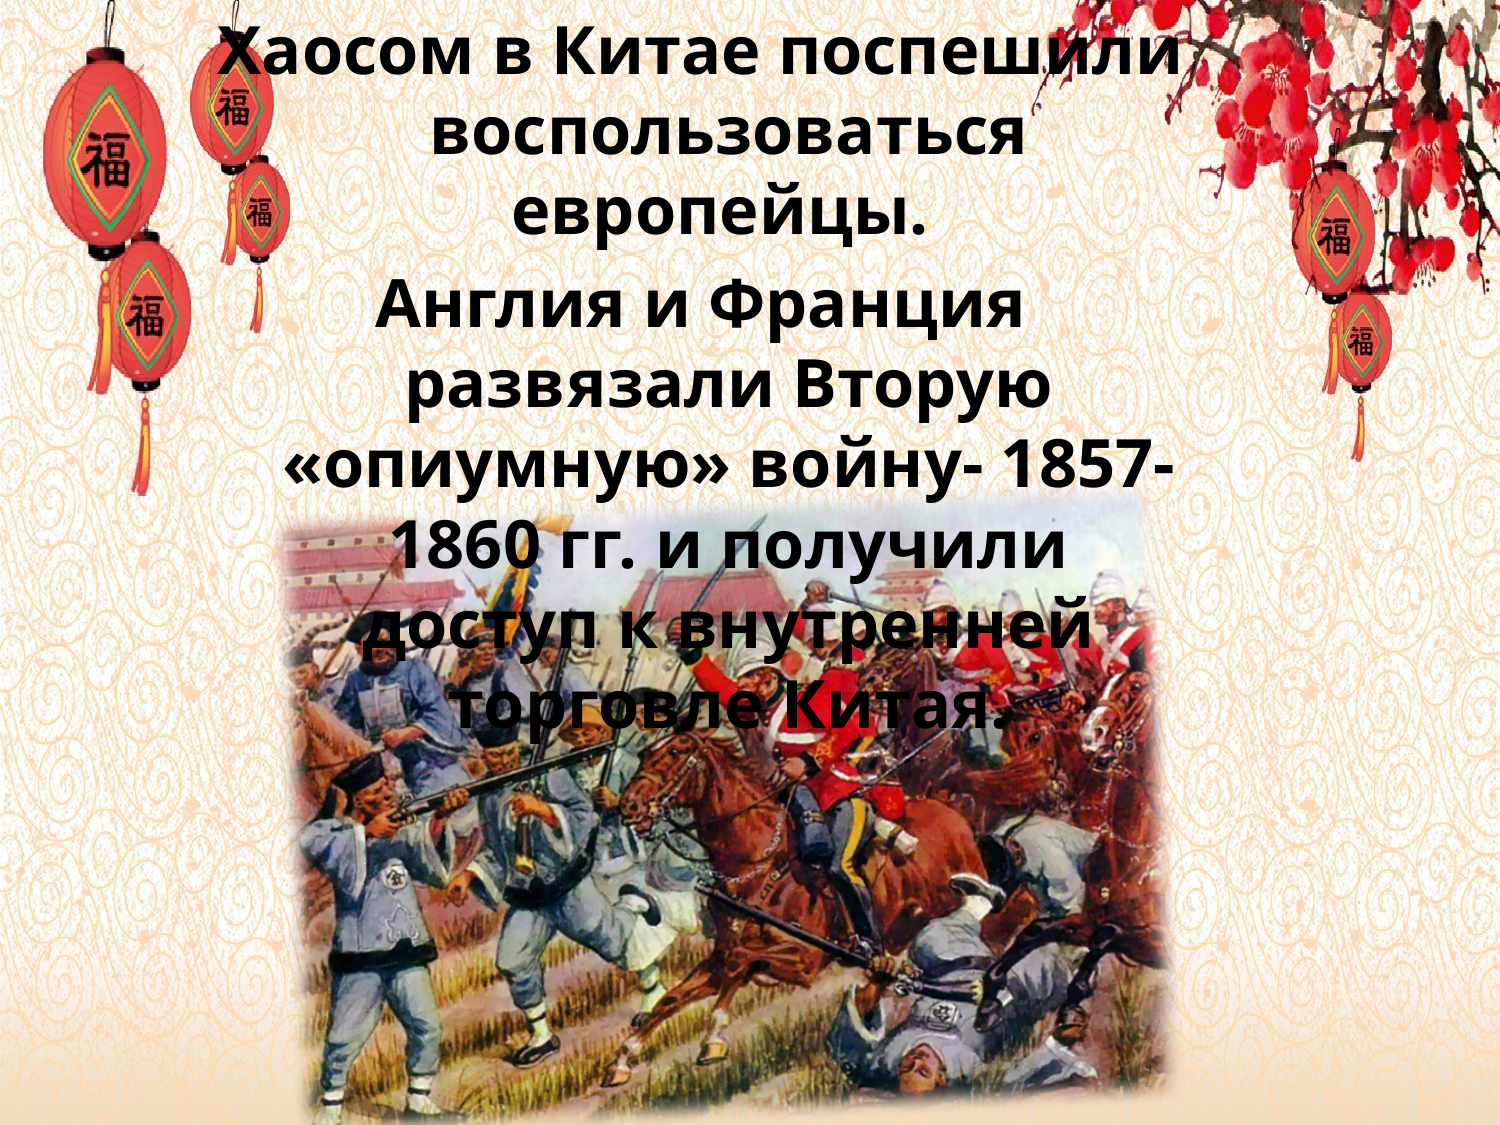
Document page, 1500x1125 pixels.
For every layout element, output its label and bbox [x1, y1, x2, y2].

picture [280, 491, 1174, 1125]
list [0, 0, 1500, 1125]
